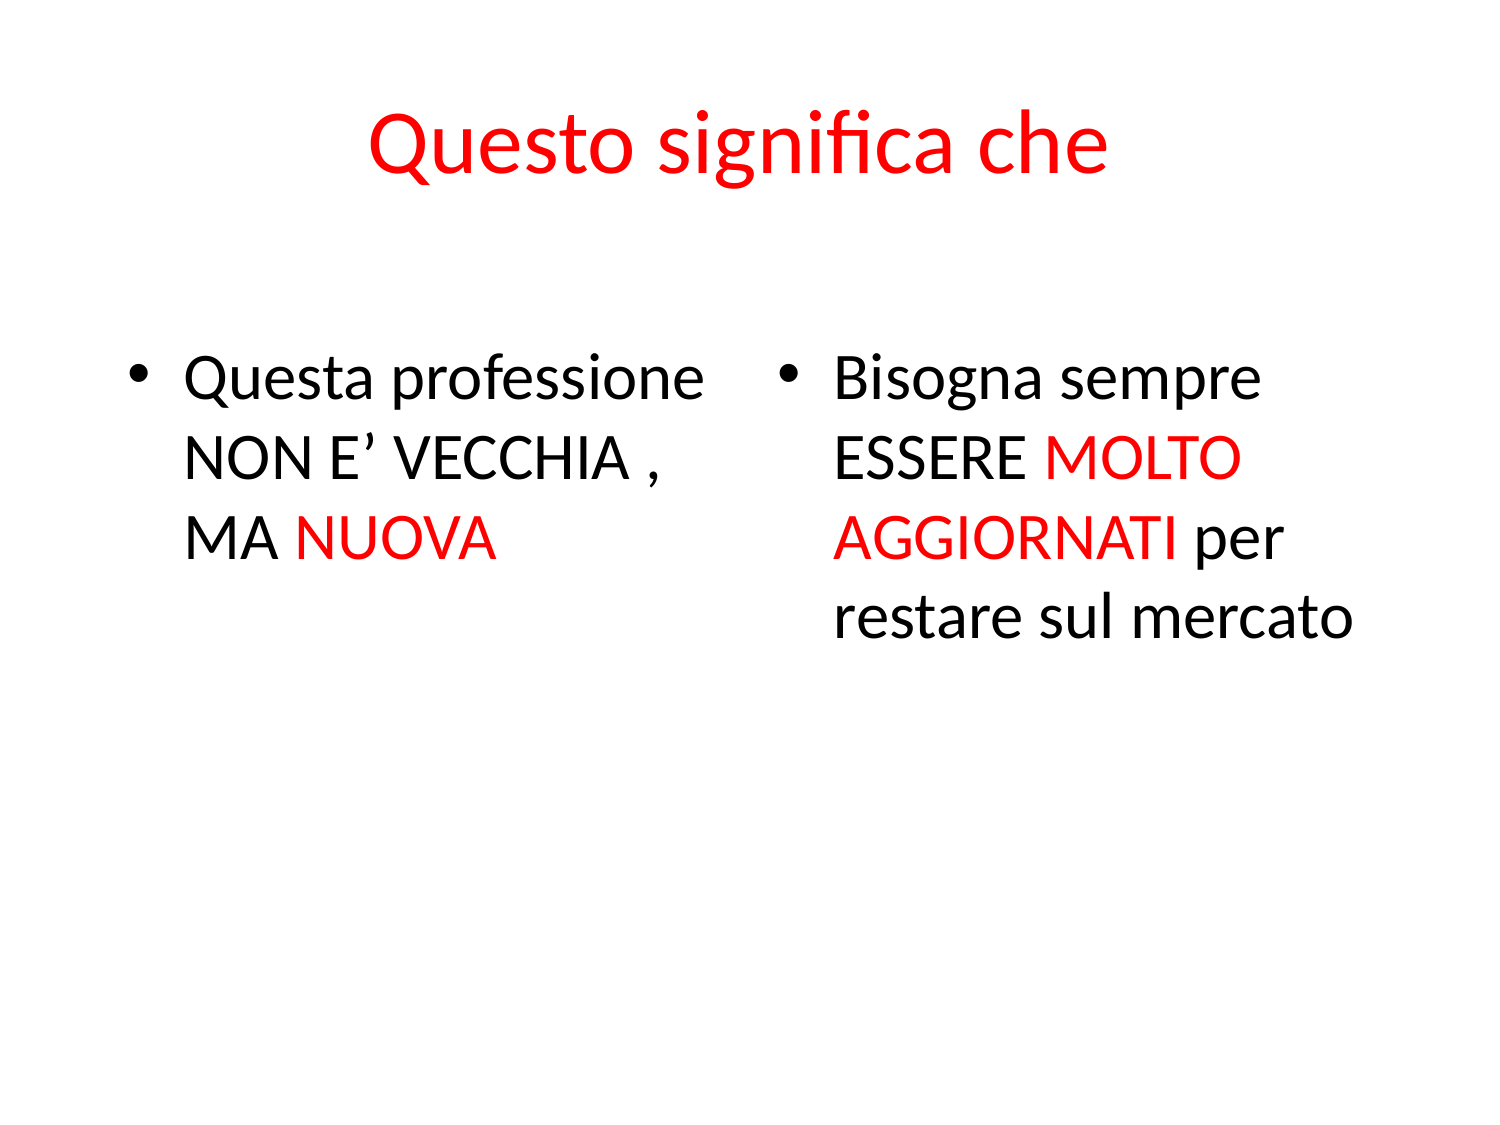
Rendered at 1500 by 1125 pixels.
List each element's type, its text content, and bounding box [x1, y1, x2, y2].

list Questa professione NON E’ VECCHIA , MA NUOVA [112, 324, 738, 1000]
title Questo significa che [112, 42, 1388, 231]
list Bisogna sempre ESSERE MOLTO AGGIORNATI per restare sul mercato [762, 324, 1388, 1000]
